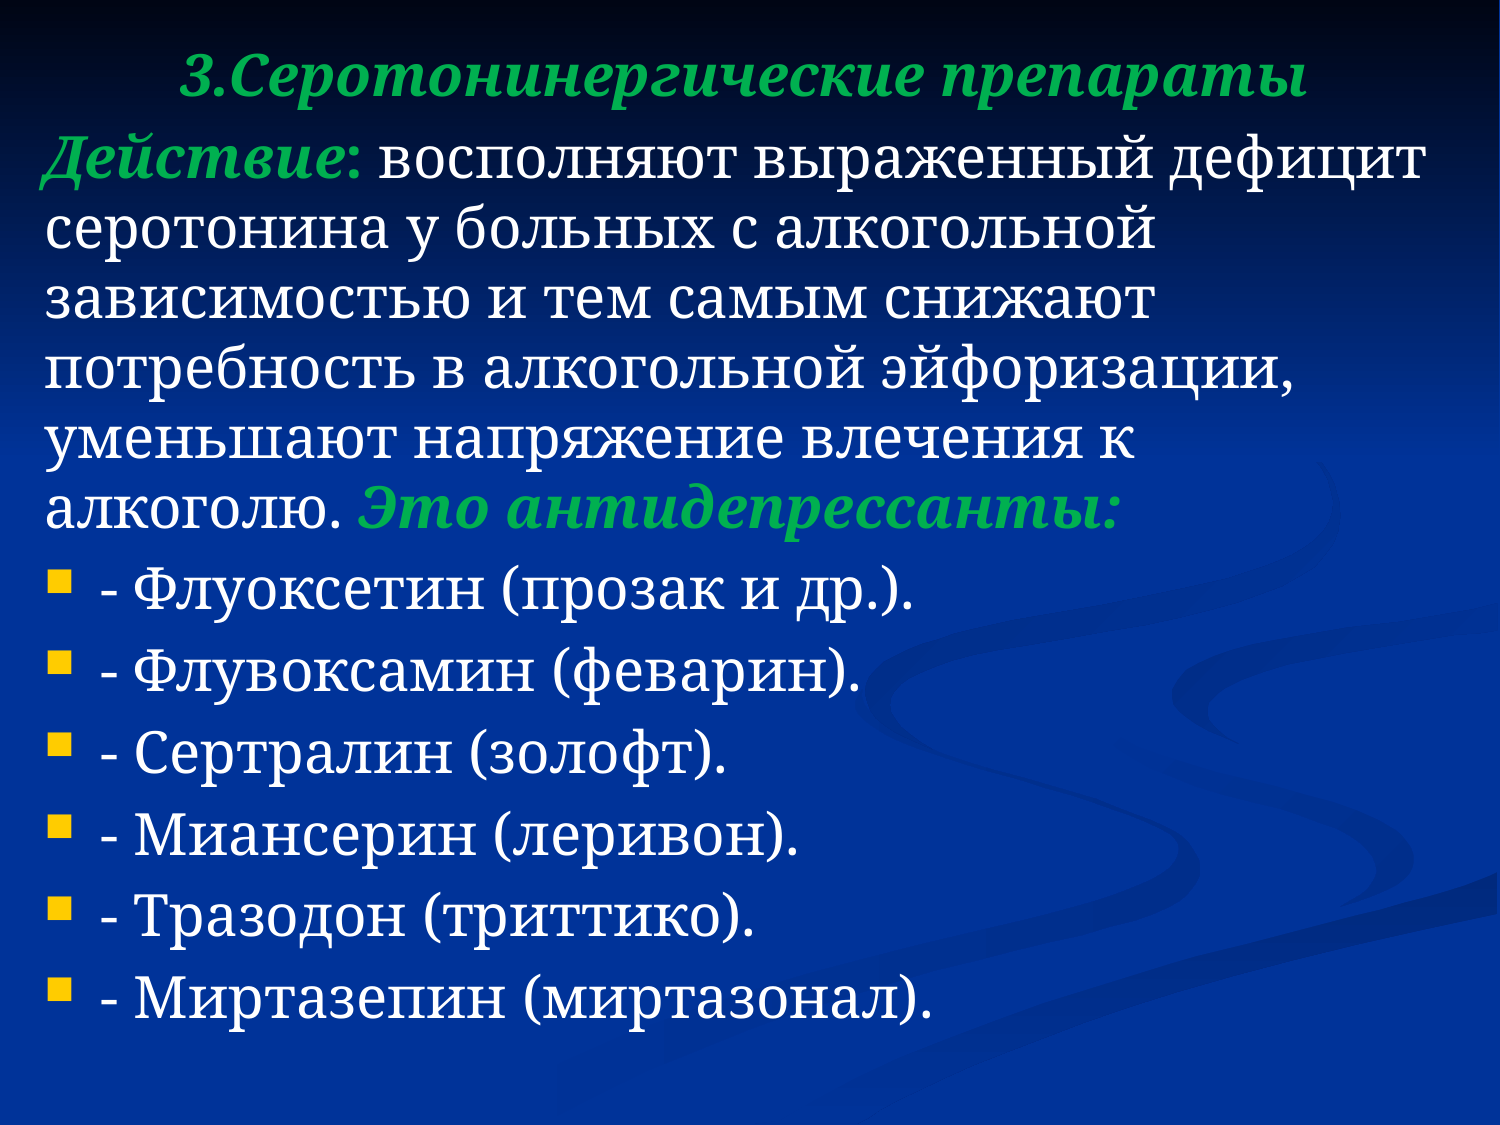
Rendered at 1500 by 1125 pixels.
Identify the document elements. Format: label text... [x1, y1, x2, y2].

list 3.Серотонинергические препараты Действие: восполняют выраженный дефицит серотонина у больных с алкогольной зависимостью и тем самым снижают потребность в алкогольной эйфоризации, уменьшают напряжение влечения к алкоголю. Это антидепрессанты: - Флуоксетин (прозак и др.). - Флувоксамин (феварин). - Сертралин (золофт). - Миансерин (леривон). - Тразодон (триттико). - Миртазепин (миртазонал). [29, 30, 1459, 1095]
